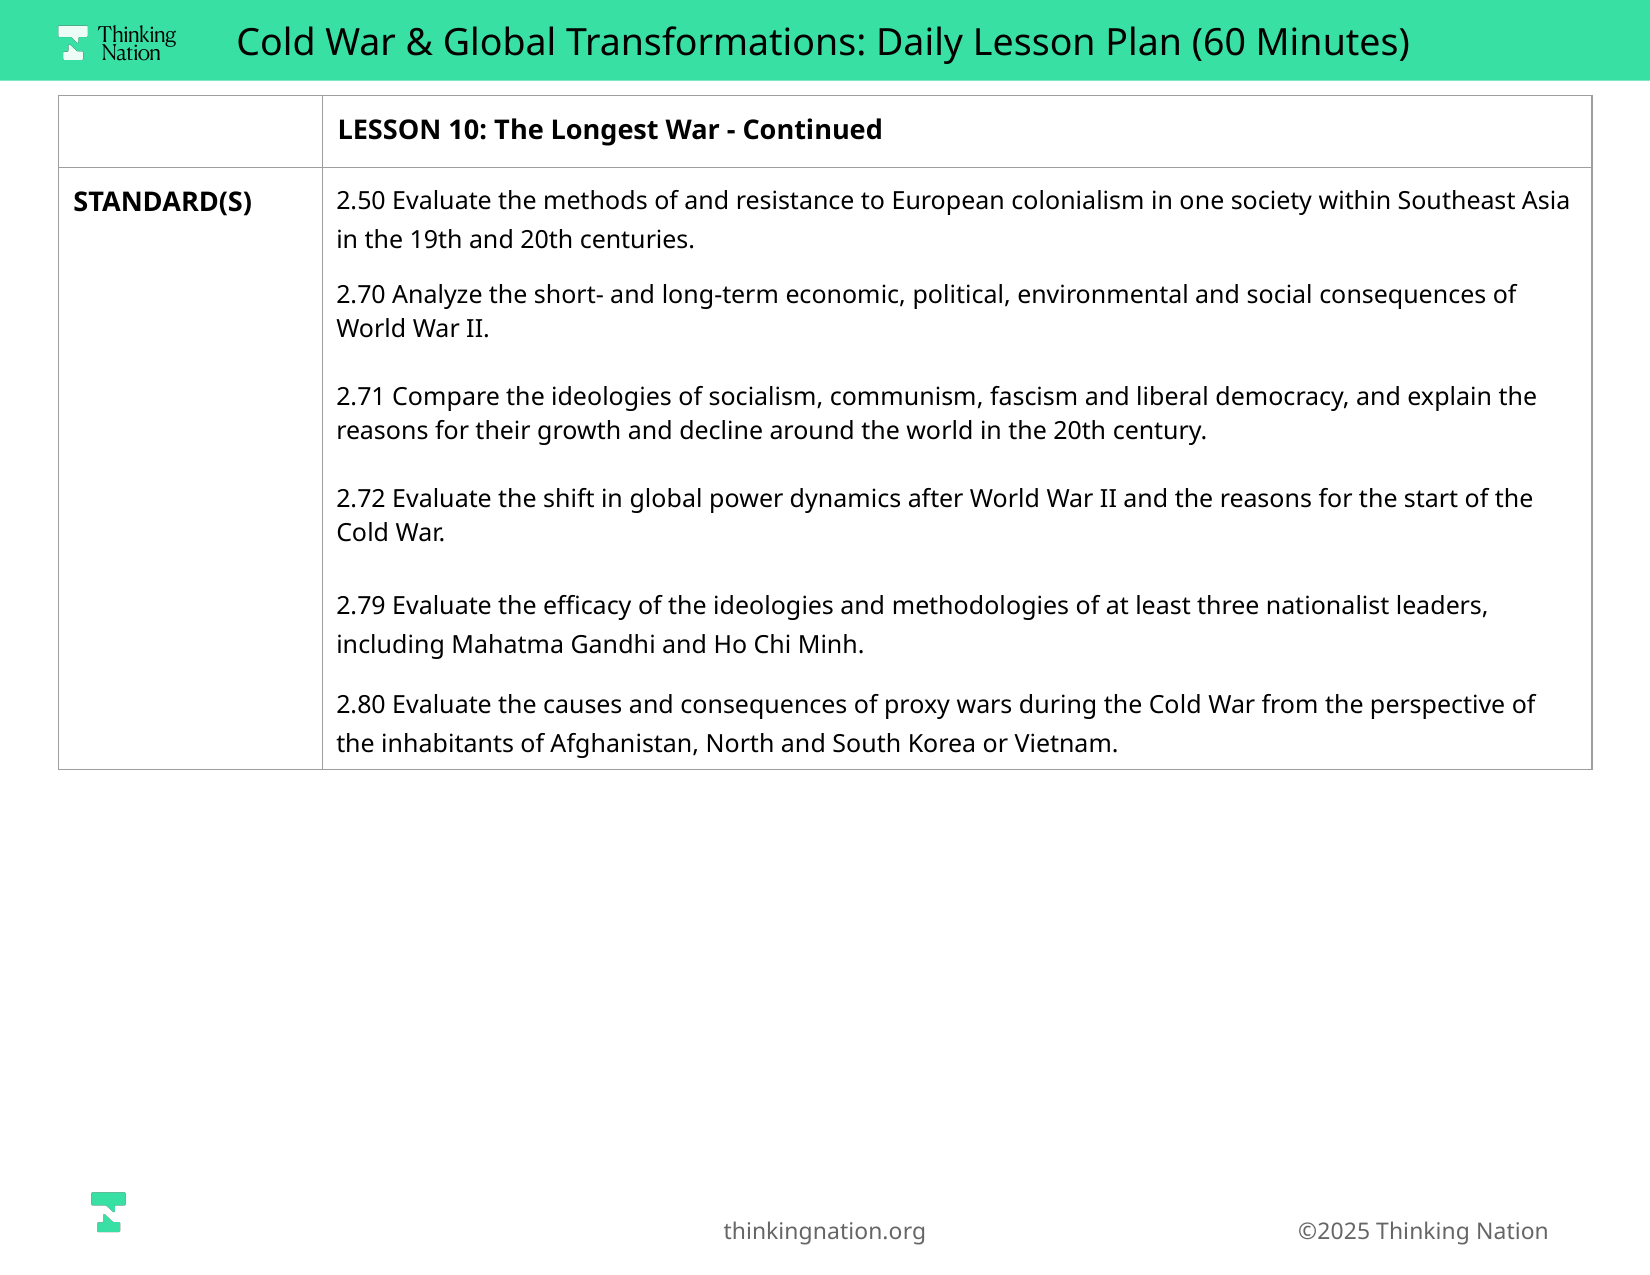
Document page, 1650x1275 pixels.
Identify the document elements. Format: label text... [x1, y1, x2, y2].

table_header [59, 96, 322, 167]
text_box Cold War & Global Transformations: Daily Lesson Plan (60 Minutes) [0, 0, 1650, 81]
table_cell STANDARD(S) [59, 168, 322, 769]
picture [80, 1184, 136, 1240]
text_box thinkingnation.org [629, 1200, 1021, 1240]
picture [45, 14, 180, 85]
table_cell 2.50 Evaluate the methods of and resistance to European colonialism in one society within Southeast Asia in the 19th and 20th centuries. 2.70 Analyze the short- and long-term economic, political, environmental and social consequences of World War II. 2.71 Compare the ideologies of socialism, communism, fascism and liberal democracy, and explain the reasons for their growth and decline around the world in the 20th century. 2.72 Evaluate the shift in global power dynamics after World War II and the reasons for the start of the Cold War. 2.79 Evaluate the efficacy of the ideologies and methodologies of at least three nationalist leaders, including Mahatma Gandhi and Ho Chi Minh. 2.80 Evaluate the causes and consequences of proxy wars during the Cold War from the perspective of the inhabitants of Afghanistan, North and South Korea or Vietnam. [323, 168, 1591, 769]
table_header LESSON 10: The Longest War - Continued [323, 96, 1591, 167]
text_box ©2025 Thinking Nation [1174, 1200, 1566, 1240]
